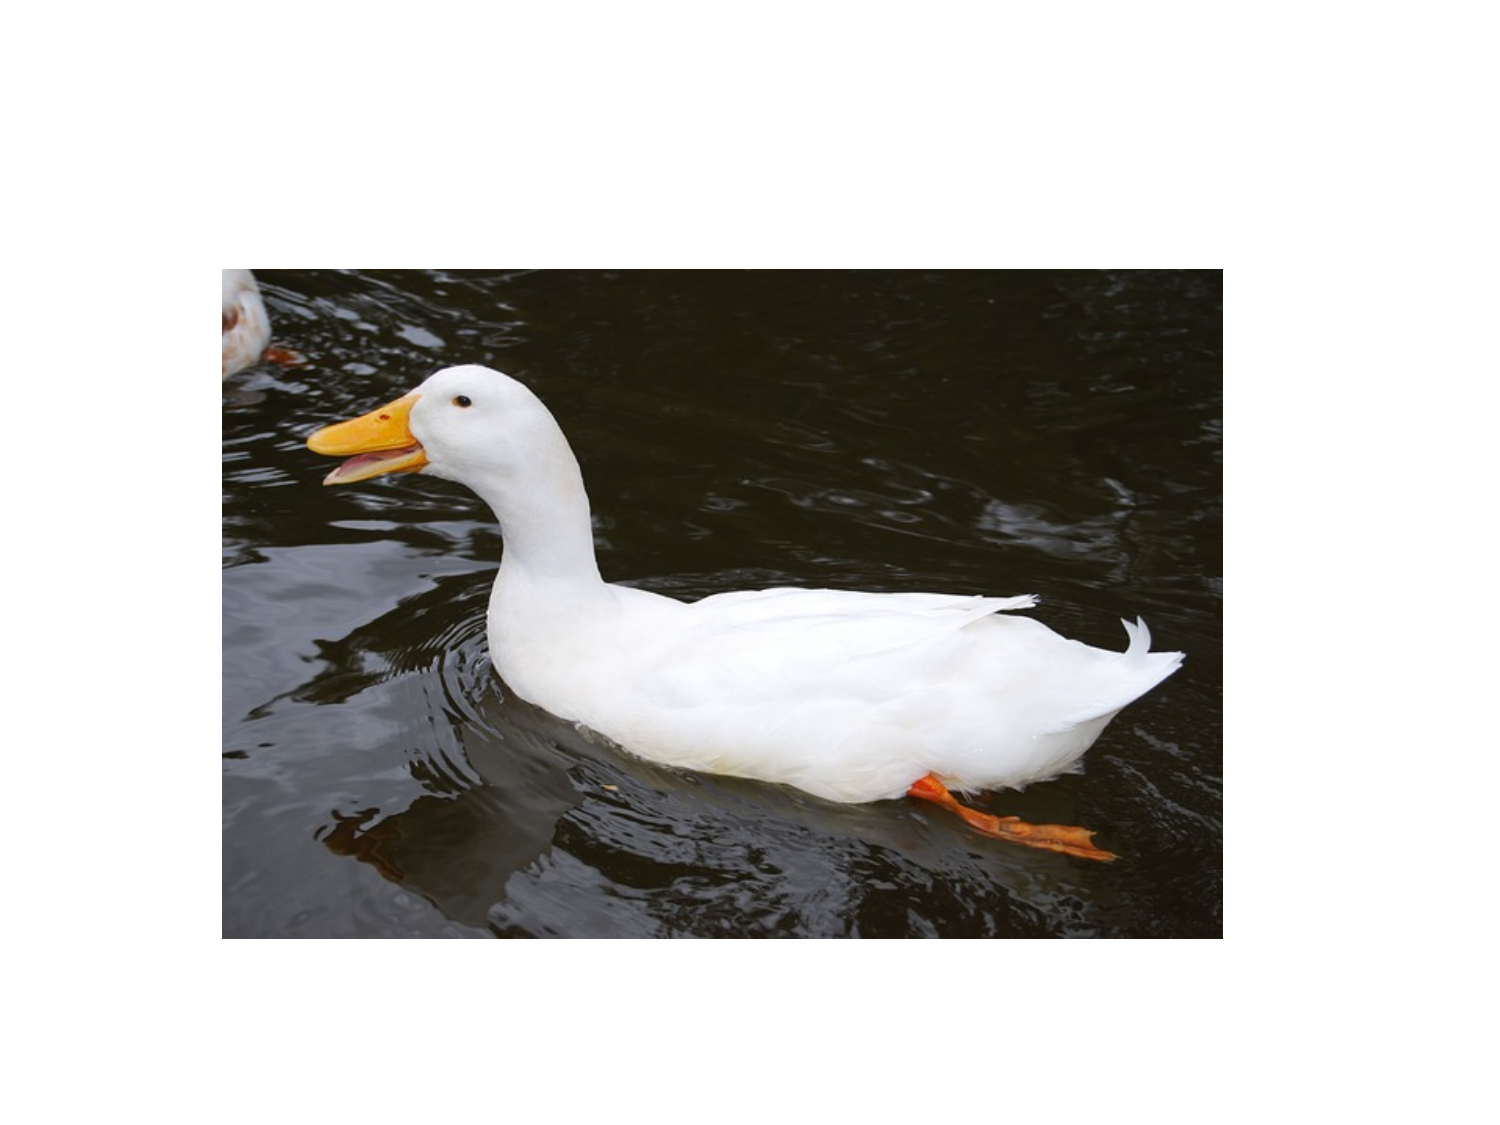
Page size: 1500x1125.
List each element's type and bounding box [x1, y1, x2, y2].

picture [222, 268, 1224, 939]
